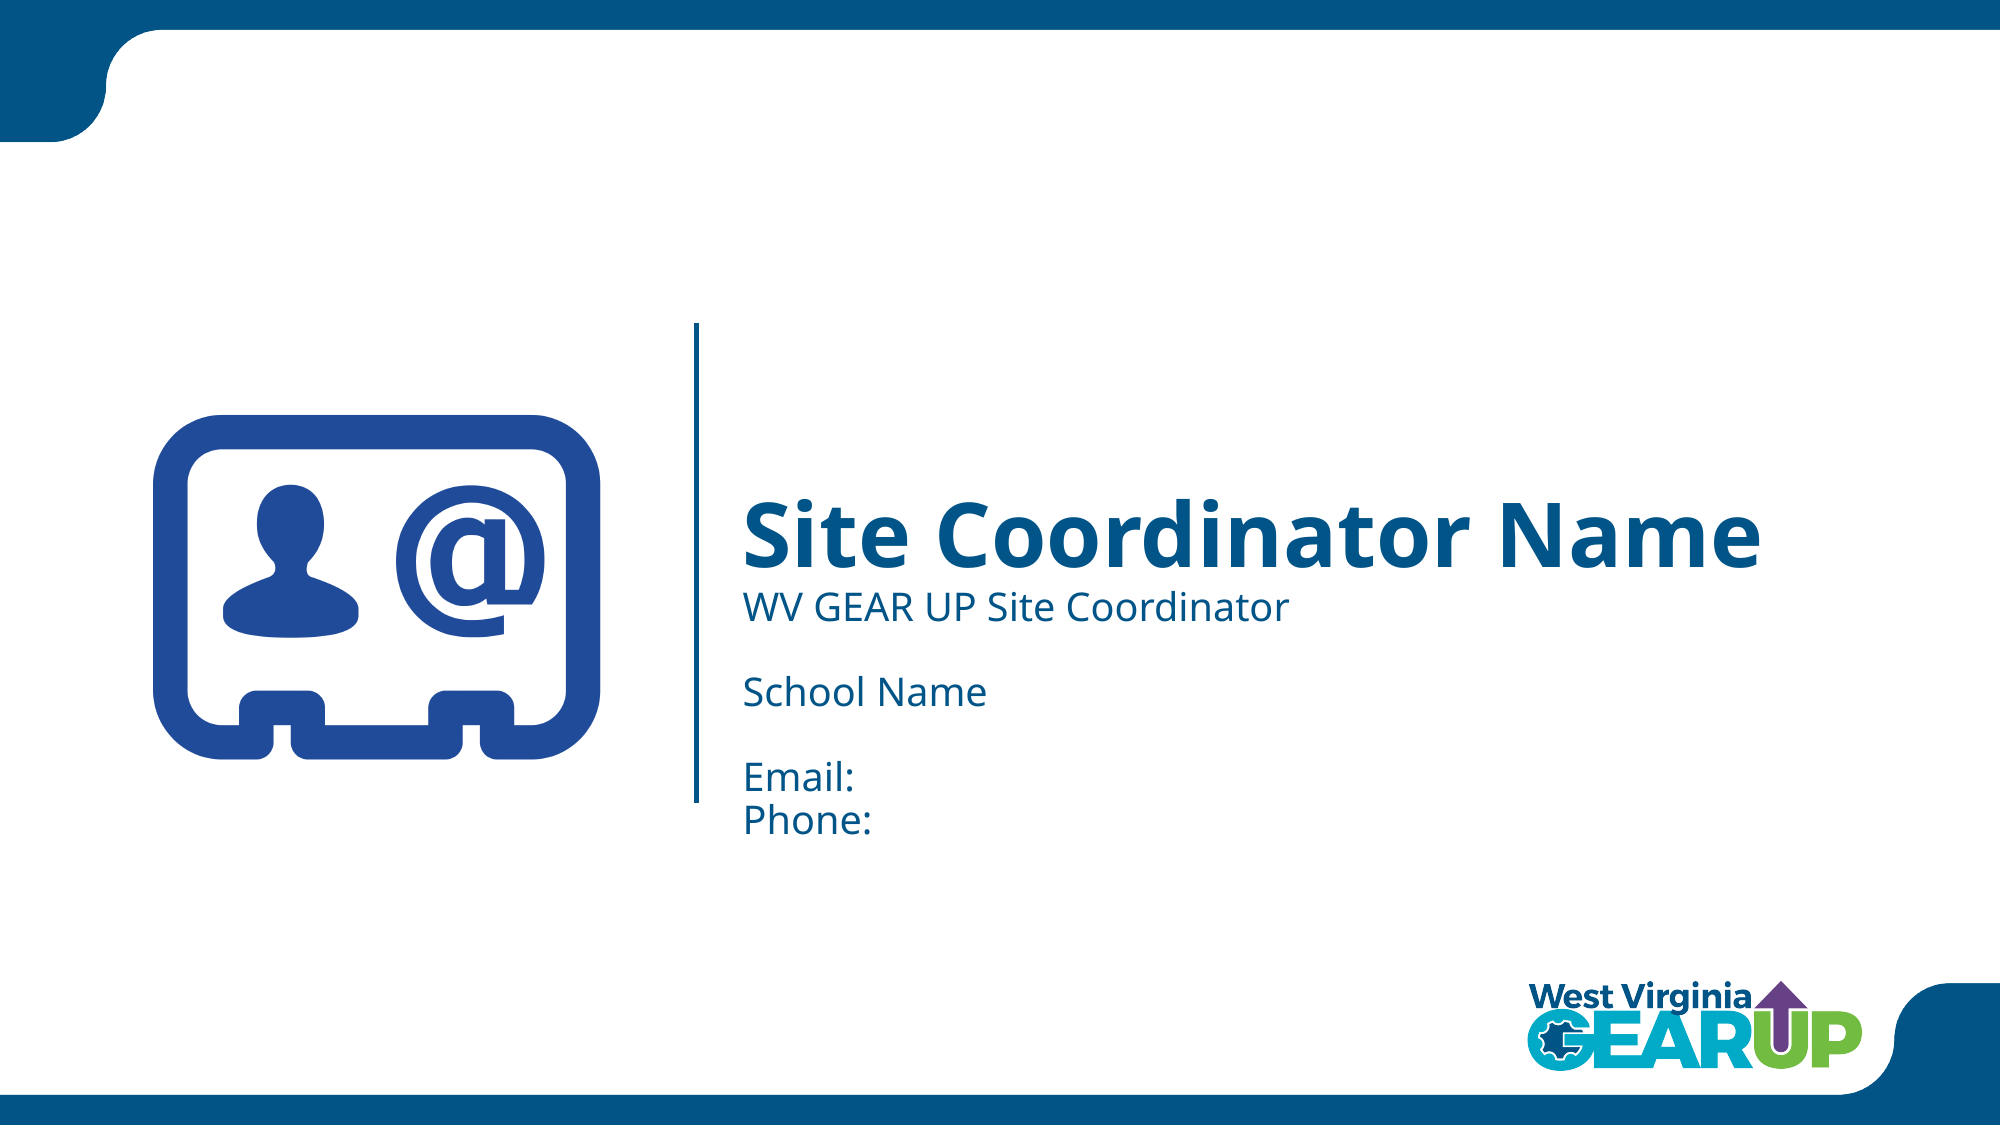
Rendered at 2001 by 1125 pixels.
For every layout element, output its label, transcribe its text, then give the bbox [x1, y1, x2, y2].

text_box Site Coordinator Name WV GEAR UP Site Coordinator School Name Email: Phone: [727, 309, 2000, 872]
text_box [773, 0, 2000, 309]
picture [0, 977, 2000, 1125]
picture [153, 363, 607, 818]
picture [0, 0, 773, 146]
